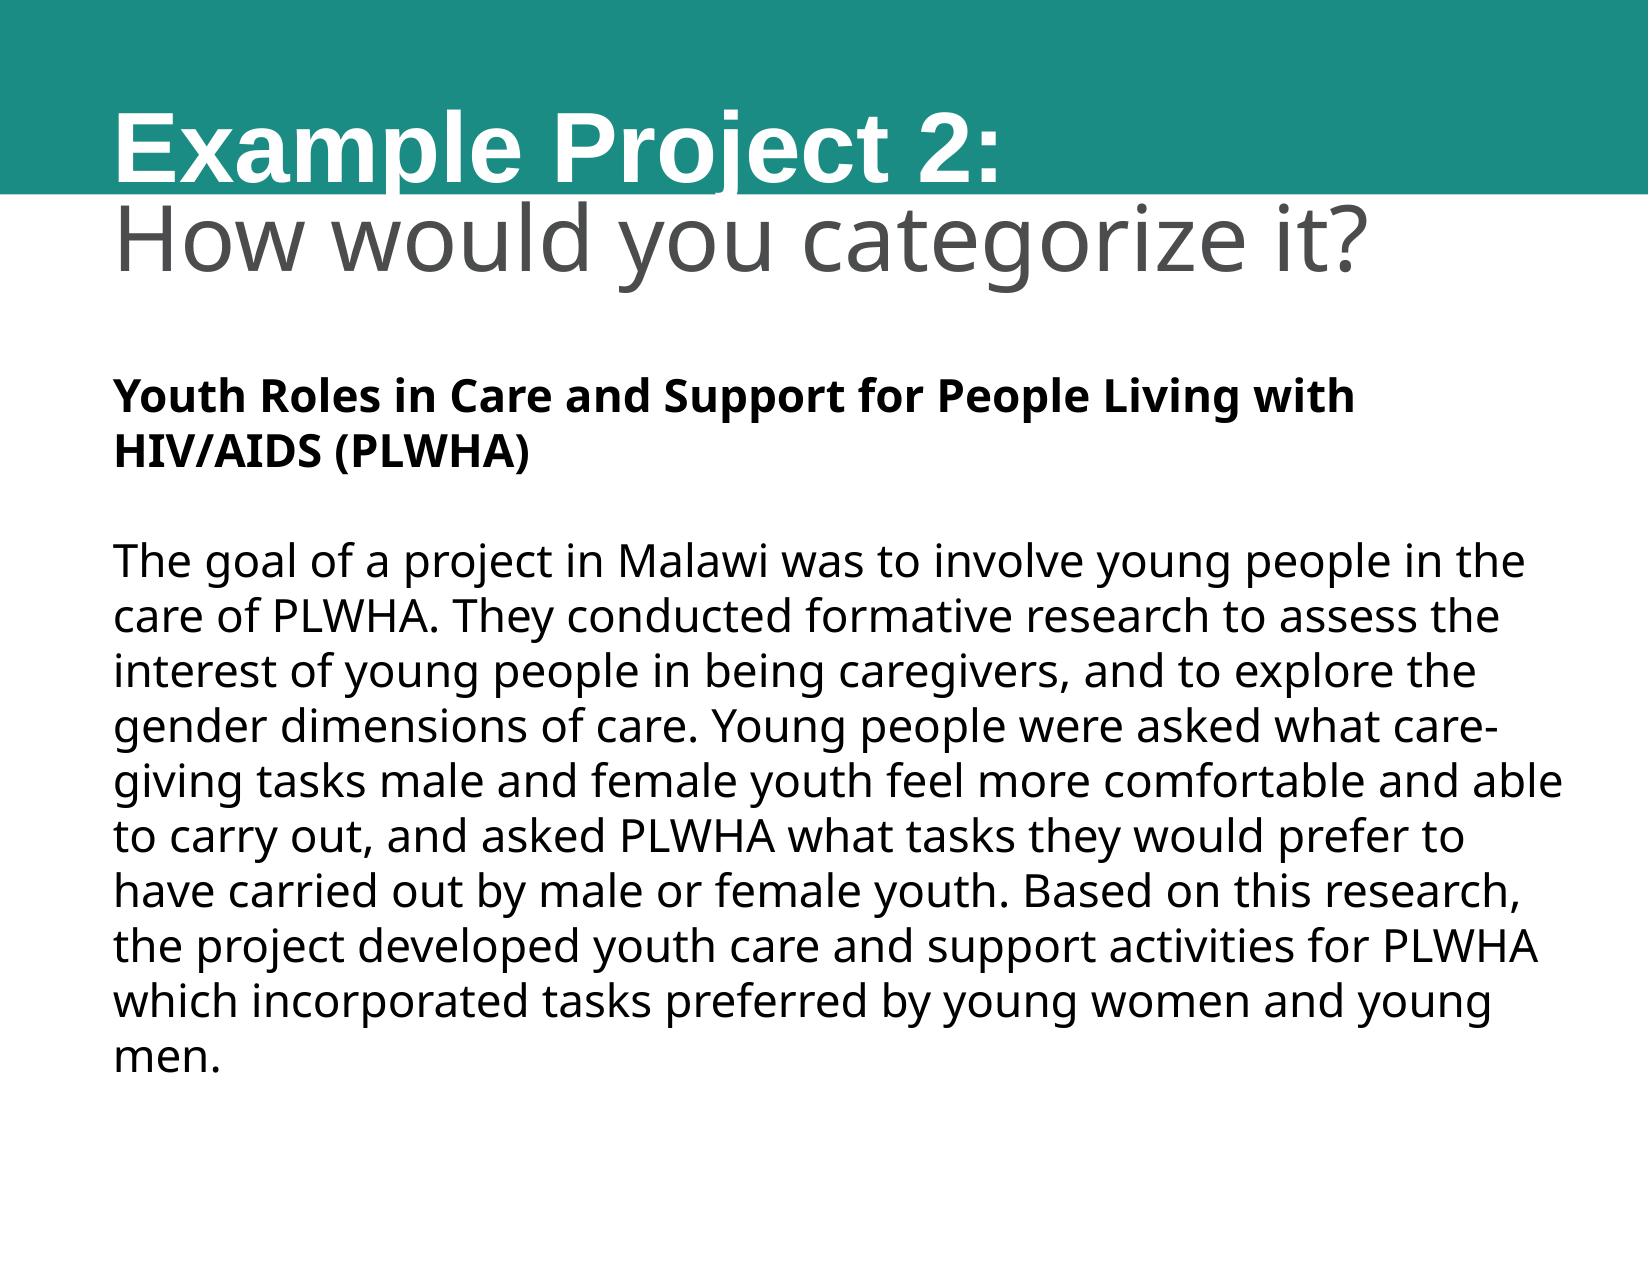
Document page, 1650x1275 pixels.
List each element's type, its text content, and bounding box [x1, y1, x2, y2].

list Youth Roles in Care and Support for People Living with HIV/AIDS (PLWHA) The goal of a project in Malawi was to involve young people in the care of PLWHA. They conducted formative research to assess the interest of young people in being caregivers, and to explore the gender dimensions of care. Young people were asked what care-giving tasks male and female youth feel more comfortable and able to carry out, and asked PLWHA what tasks they would prefer to have carried out by male or female youth. Based on this research, the project developed youth care and support activities for PLWHA which incorporated tasks preferred by young women and young men. [98, 359, 1588, 829]
title Example Project 2: [98, 75, 1522, 263]
list How would you categorize it? [98, 172, 1475, 359]
